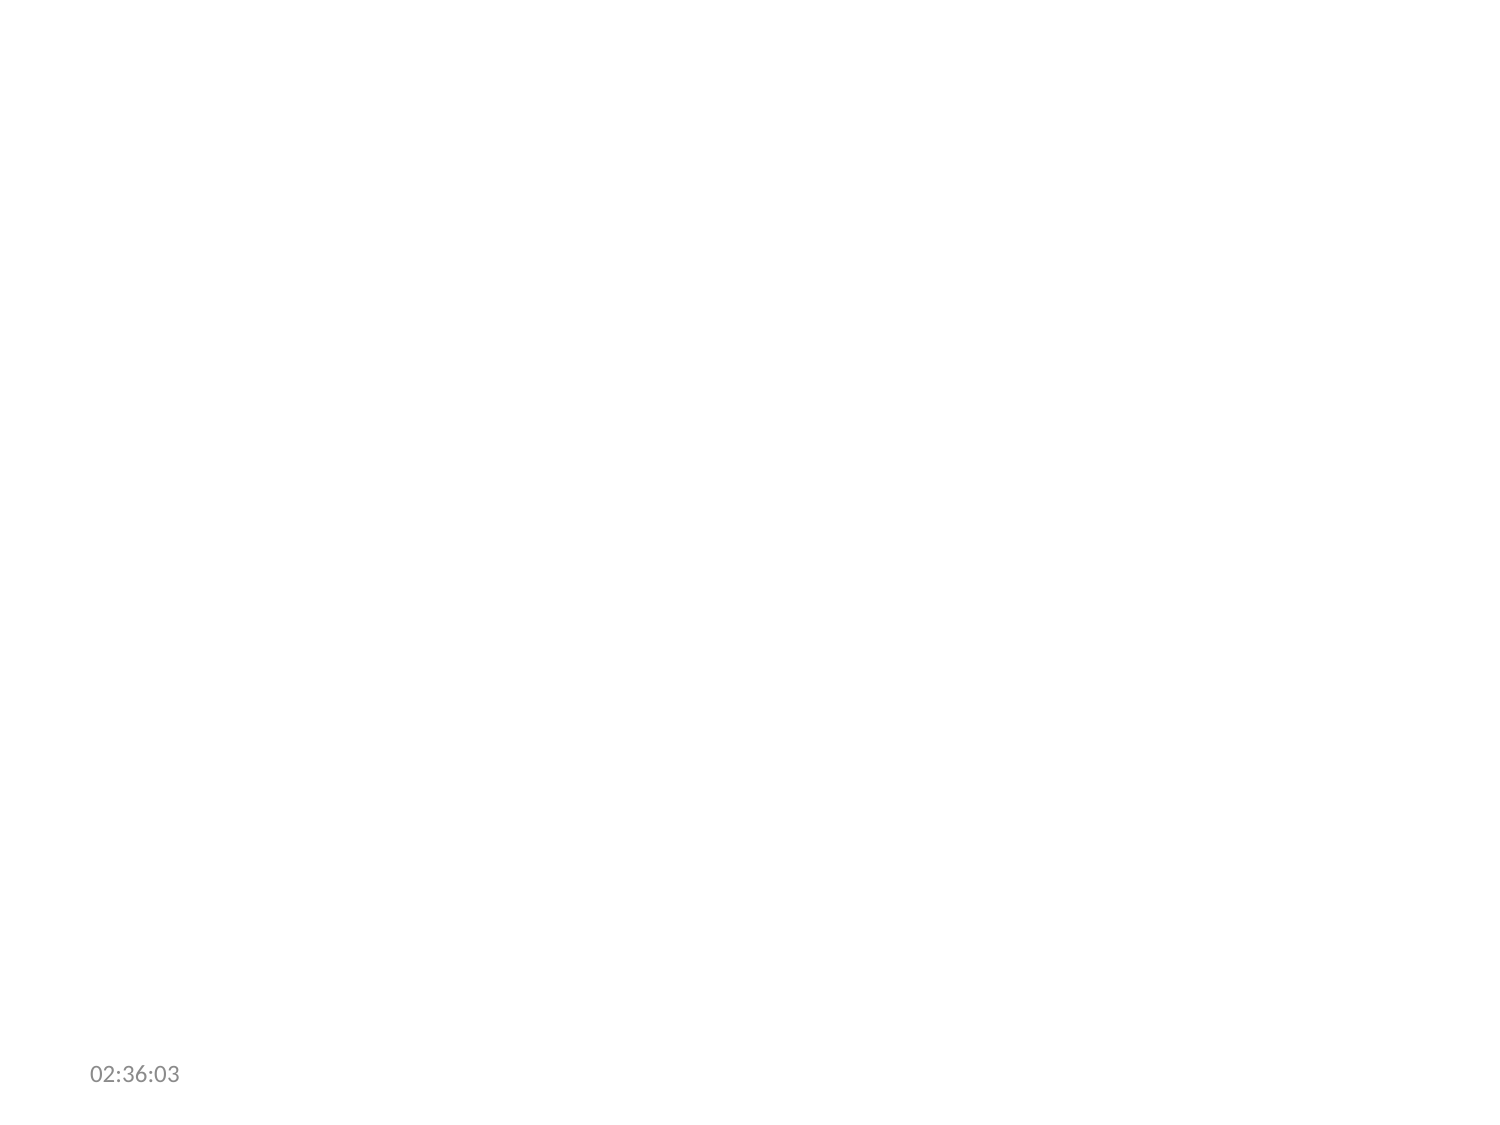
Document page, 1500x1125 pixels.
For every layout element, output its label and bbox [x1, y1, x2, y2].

slide_number [75, 1042, 425, 1103]
